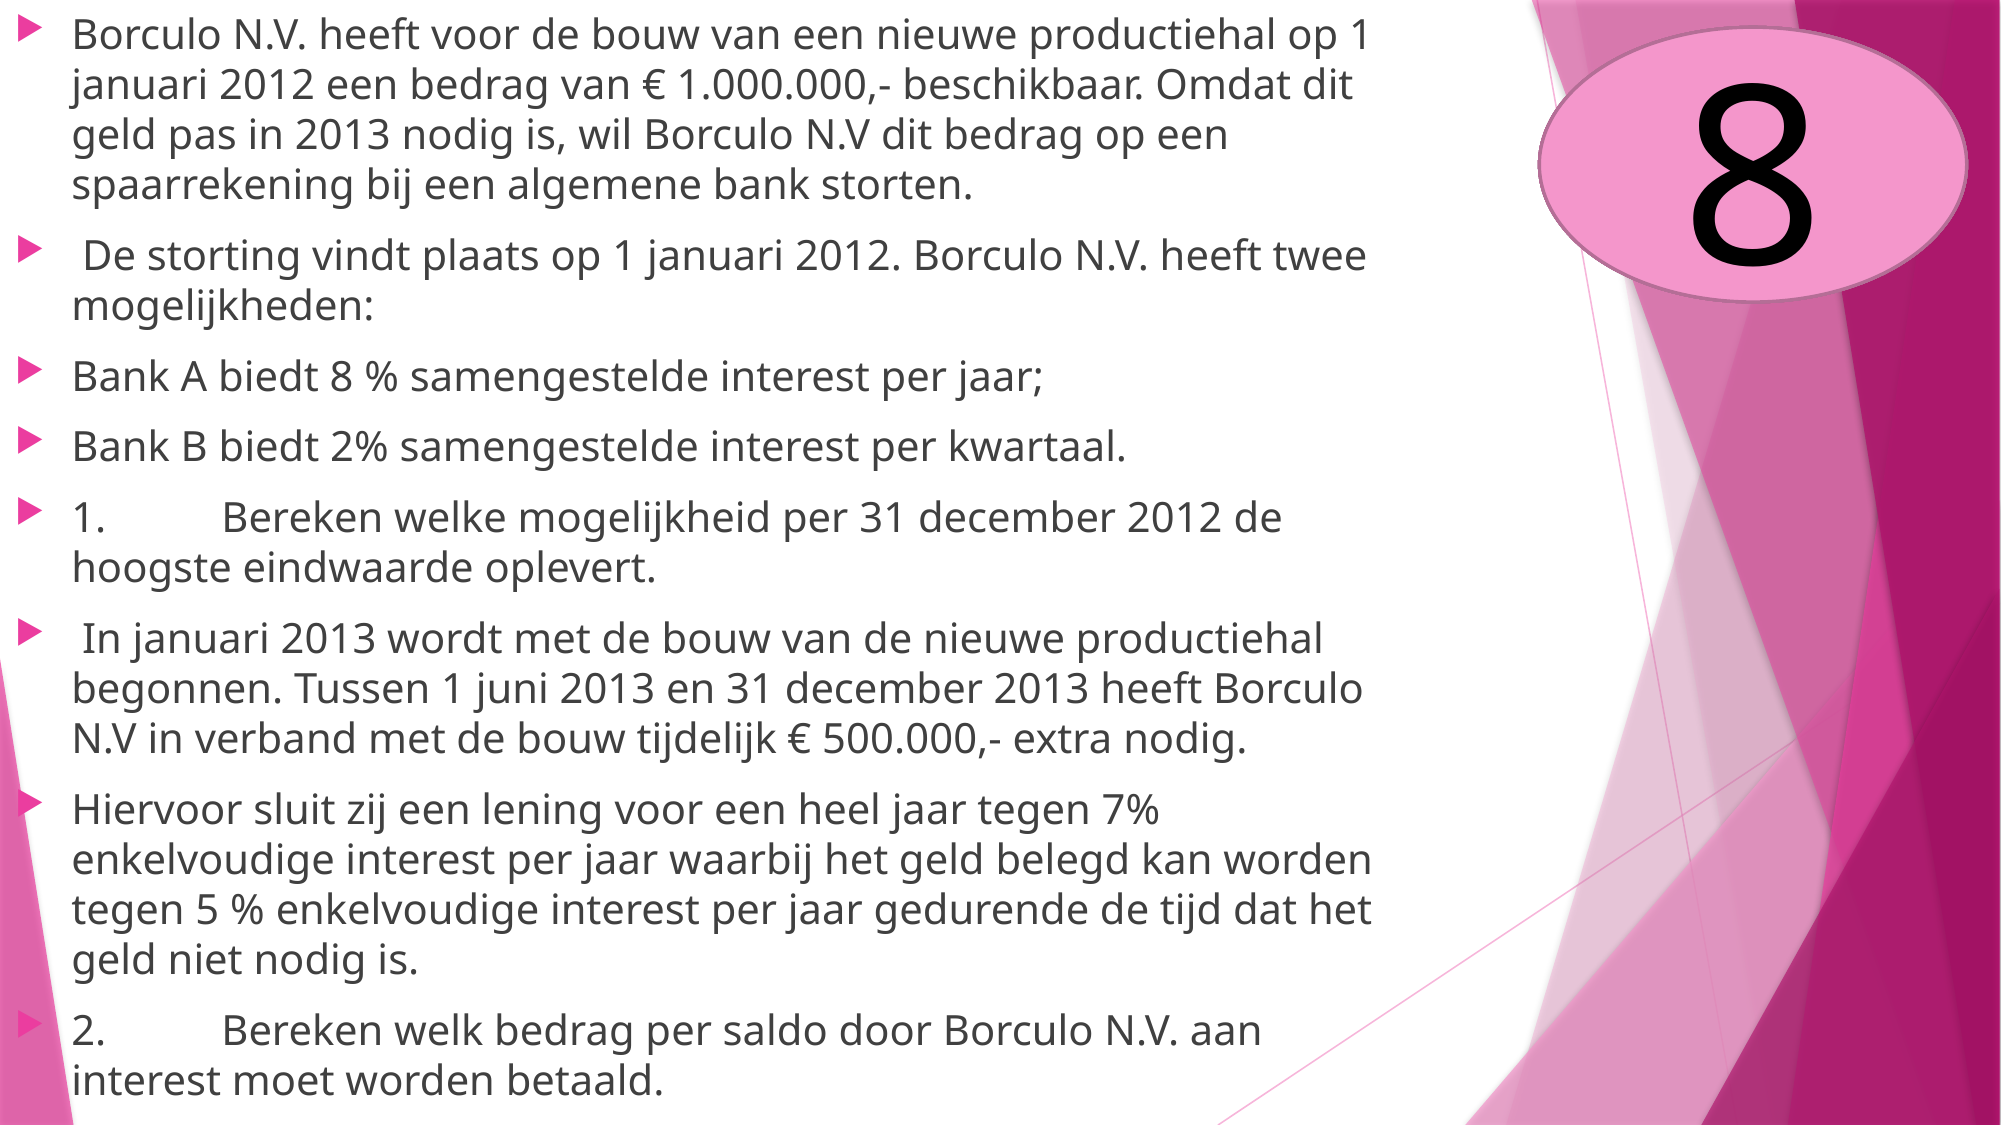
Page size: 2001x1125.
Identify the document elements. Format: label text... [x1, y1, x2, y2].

text_box 8 [1537, 25, 1969, 304]
list Borculo N.V. heeft voor de bouw van een nieuwe productiehal op 1 januari 2012 een bedrag van € 1.000.000,- beschikbaar. Omdat dit geld pas in 2013 nodig is, wil Borculo N.V dit bedrag op een spaarrekening bij een algemene bank storten. De storting vindt plaats op 1 januari 2012. Borculo N.V. heeft twee mogelijkheden: Bank A biedt 8 % samengestelde interest per jaar; Bank B biedt 2% samengestelde interest per kwartaal. 1. Bereken welke mogelijkheid per 31 december 2012 de hoogste eindwaarde oplevert. In januari 2013 wordt met de bouw van de nieuwe productiehal begonnen. Tussen 1 juni 2013 en 31 december 2013 heeft Borculo N.V in verband met de bouw tijdelijk € 500.000,- extra nodig. Hiervoor sluit zij een lening voor een heel jaar tegen 7% enkelvoudige interest per jaar waarbij het geld belegd kan worden tegen 5 % enkelvoudige interest per jaar gedurende de tijd dat het geld niet nodig is. 2. Bereken welk bedrag per saldo door Borculo N.V. aan interest moet worden betaald. [0, 0, 1390, 1108]
